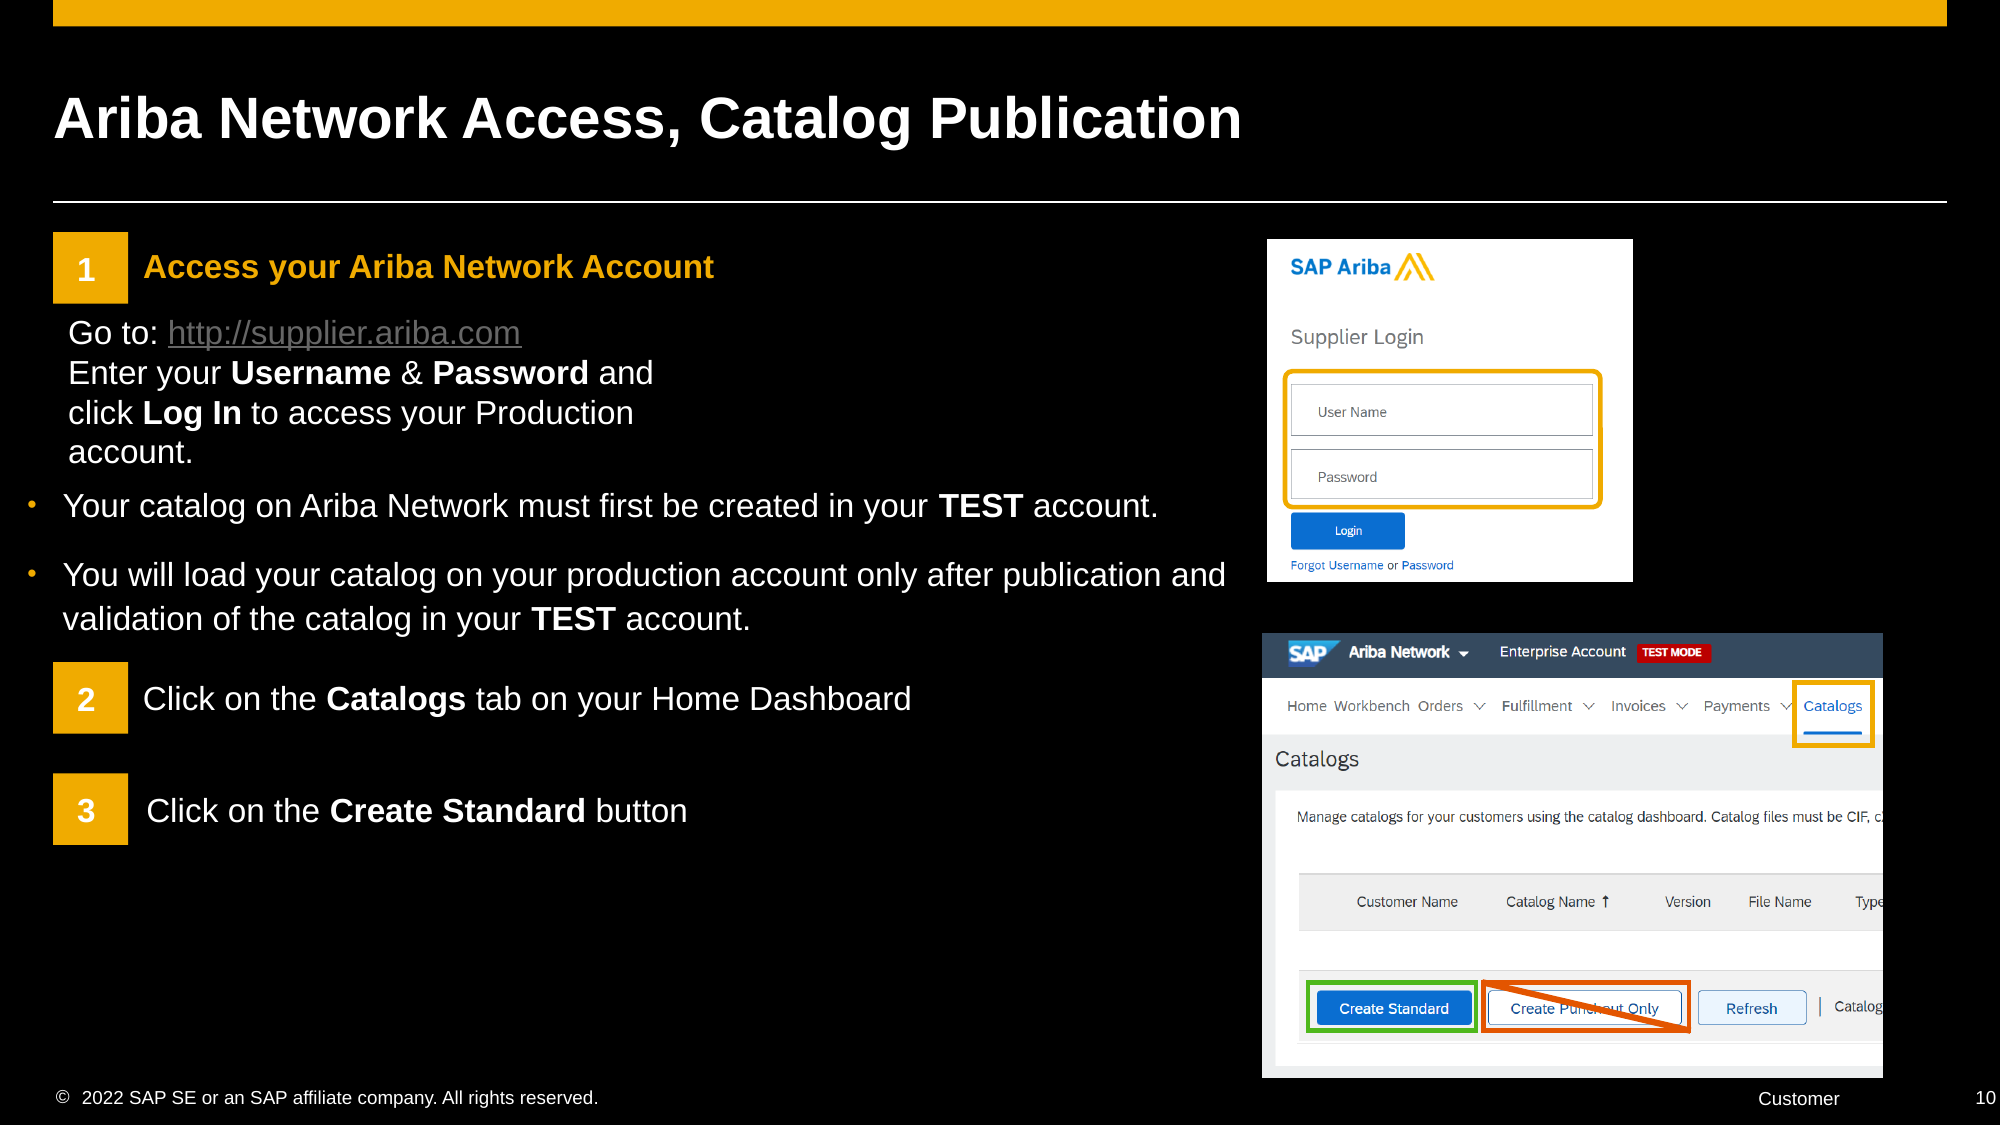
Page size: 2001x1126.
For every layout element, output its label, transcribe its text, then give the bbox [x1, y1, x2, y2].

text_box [1481, 981, 1691, 1032]
title Ariba Network Access, Catalog Publication [53, 53, 1947, 178]
text_box Click on the Catalogs tab on your Home Dashboard [128, 670, 1129, 725]
text_box 3 [53, 773, 129, 845]
picture [1261, 633, 1884, 1078]
text_box Go to: http://supplier.ariba.com Enter your Username & Password and click Log In to access your Production account. [53, 303, 684, 473]
picture [1266, 239, 1633, 582]
text_box Click on the Create Standard button [131, 781, 704, 836]
text_box 1 [53, 232, 129, 303]
text_box Your catalog on Ariba Network must first be created in your TEST account. You will load your catalog on your production account only after publication and validation of the catalog in your TEST account. [0, 473, 1244, 645]
text_box 2 [53, 662, 129, 734]
text_box Access your Ariba Network Account [128, 245, 767, 315]
